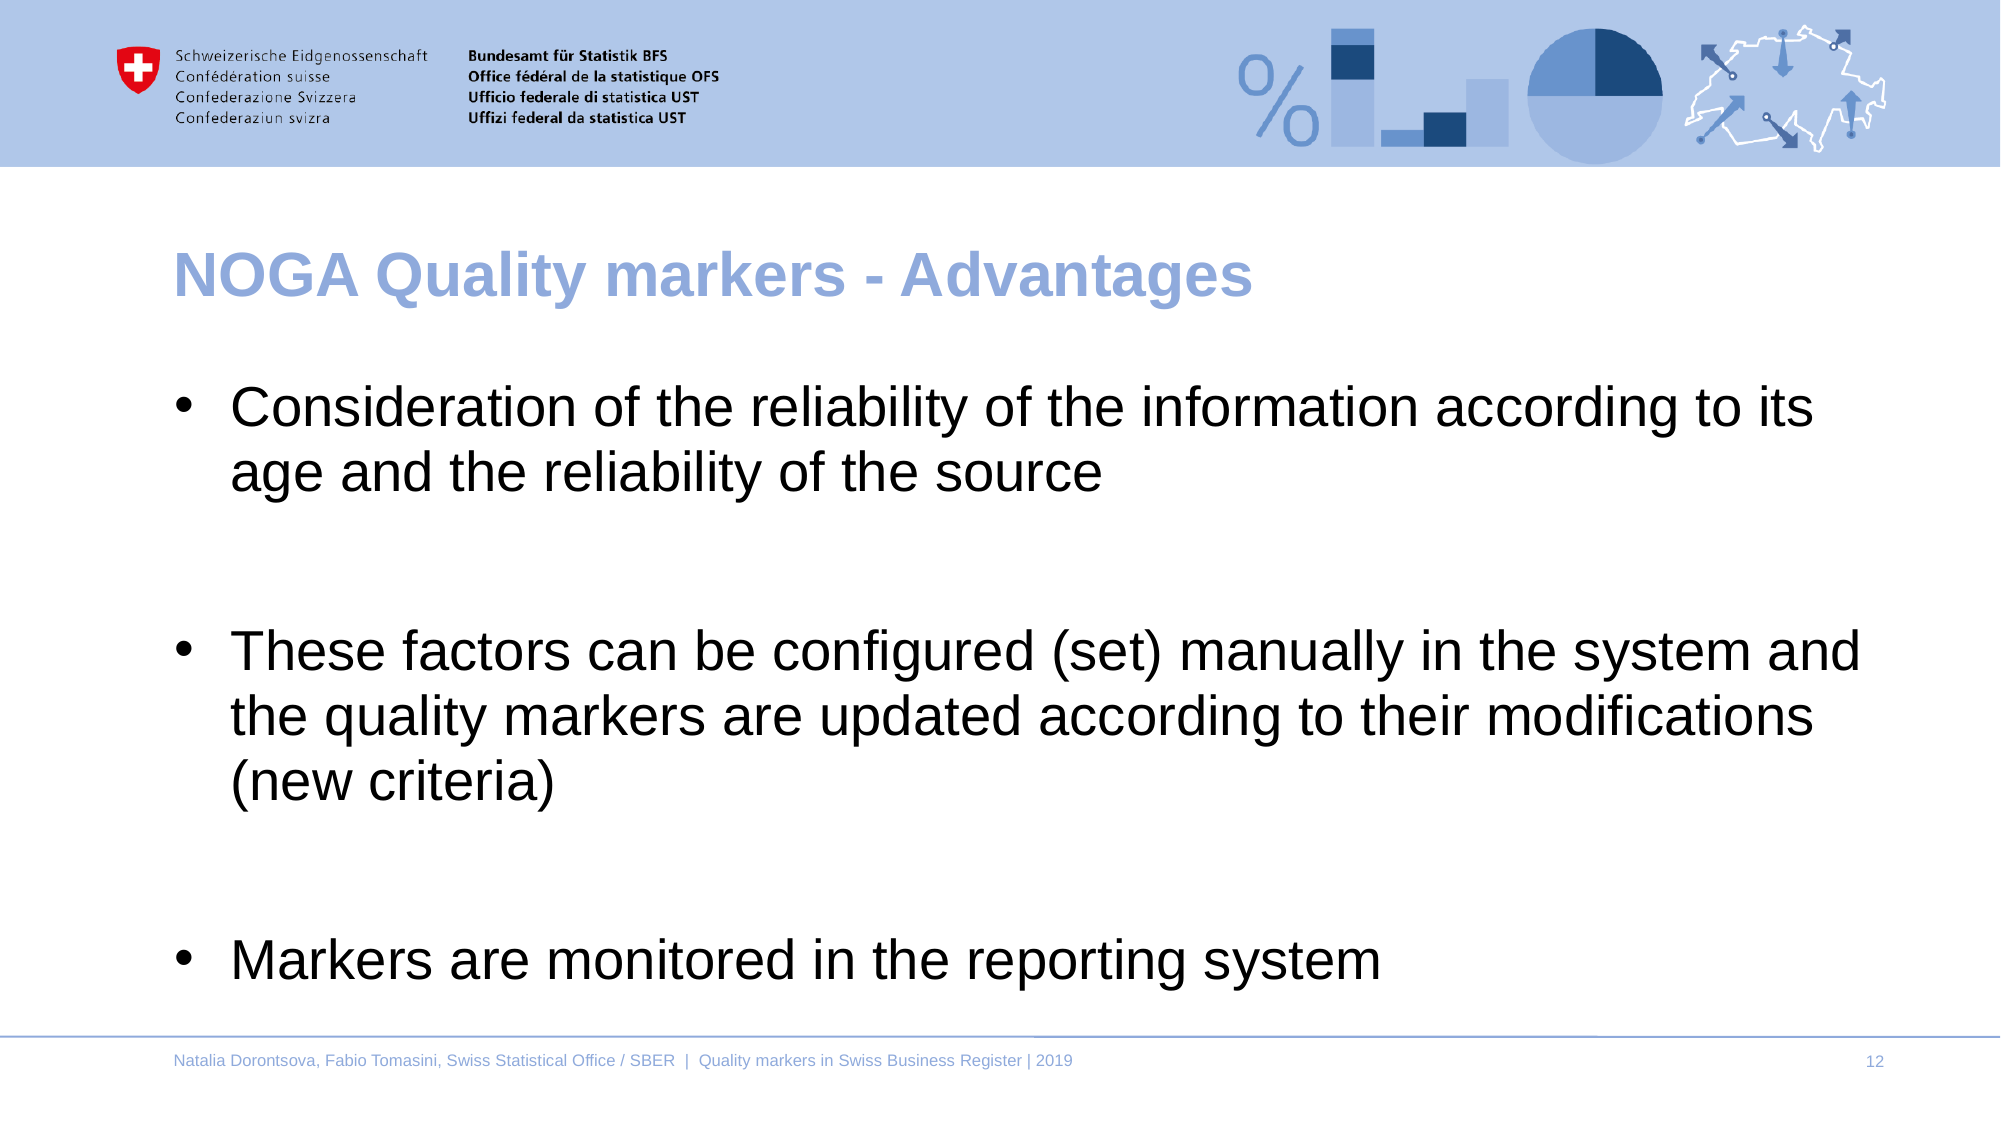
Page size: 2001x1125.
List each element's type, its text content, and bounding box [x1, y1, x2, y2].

slide_number 12 [1739, 1050, 1885, 1089]
picture [0, 0, 2001, 167]
title NOGA Quality markers - Advantages [173, 233, 1885, 310]
list Consideration of the reliability of the information according to its age and the reliability of the source These factors can be configured (set) manually in the system and the quality markers are updated according to their modifications (new criteria) Markers are monitored in the reporting system [174, 373, 1885, 1032]
footer Natalia Dorontsova, Fabio Tomasini, Swiss Statistical Office / SBER | Quality markers in Swiss Business Register | 2019 [173, 1050, 1709, 1089]
